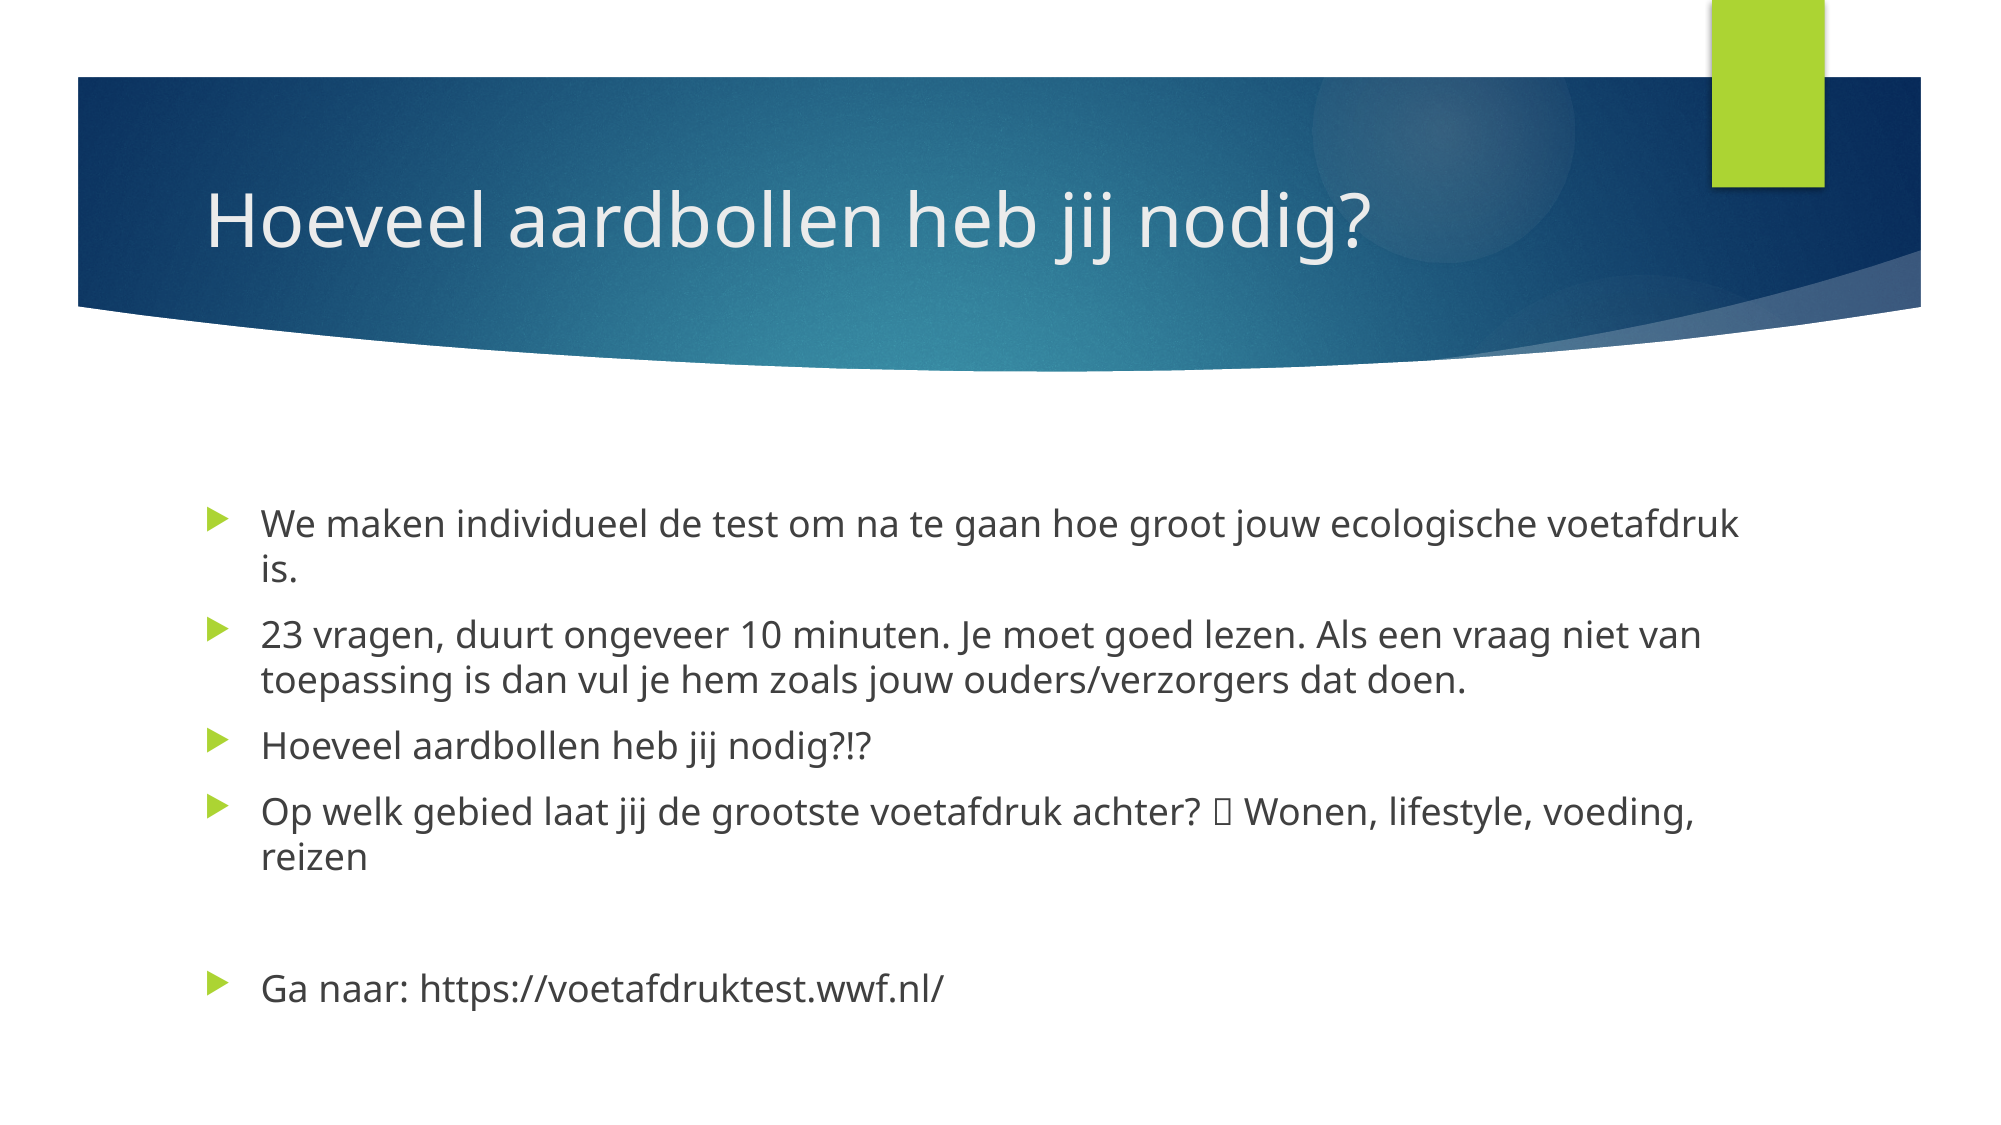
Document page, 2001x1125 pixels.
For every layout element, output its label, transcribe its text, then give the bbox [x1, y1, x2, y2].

title Hoeveel aardbollen heb jij nodig? [189, 159, 1627, 276]
list We maken individueel de test om na te gaan hoe groot jouw ecologische voetafdruk is. 23 vragen, duurt ongeveer 10 minuten. Je moet goed lezen. Als een vraag niet van toepassing is dan vul je hem zoals jouw ouders/verzorgers dat doen. Hoeveel aardbollen heb jij nodig?!? Op welk gebied laat jij de grootste voetafdruk achter?  Wonen, lifestyle, voeding, reizen Ga naar: https://voetafdruktest.wwf.nl/ [189, 427, 1763, 1049]
